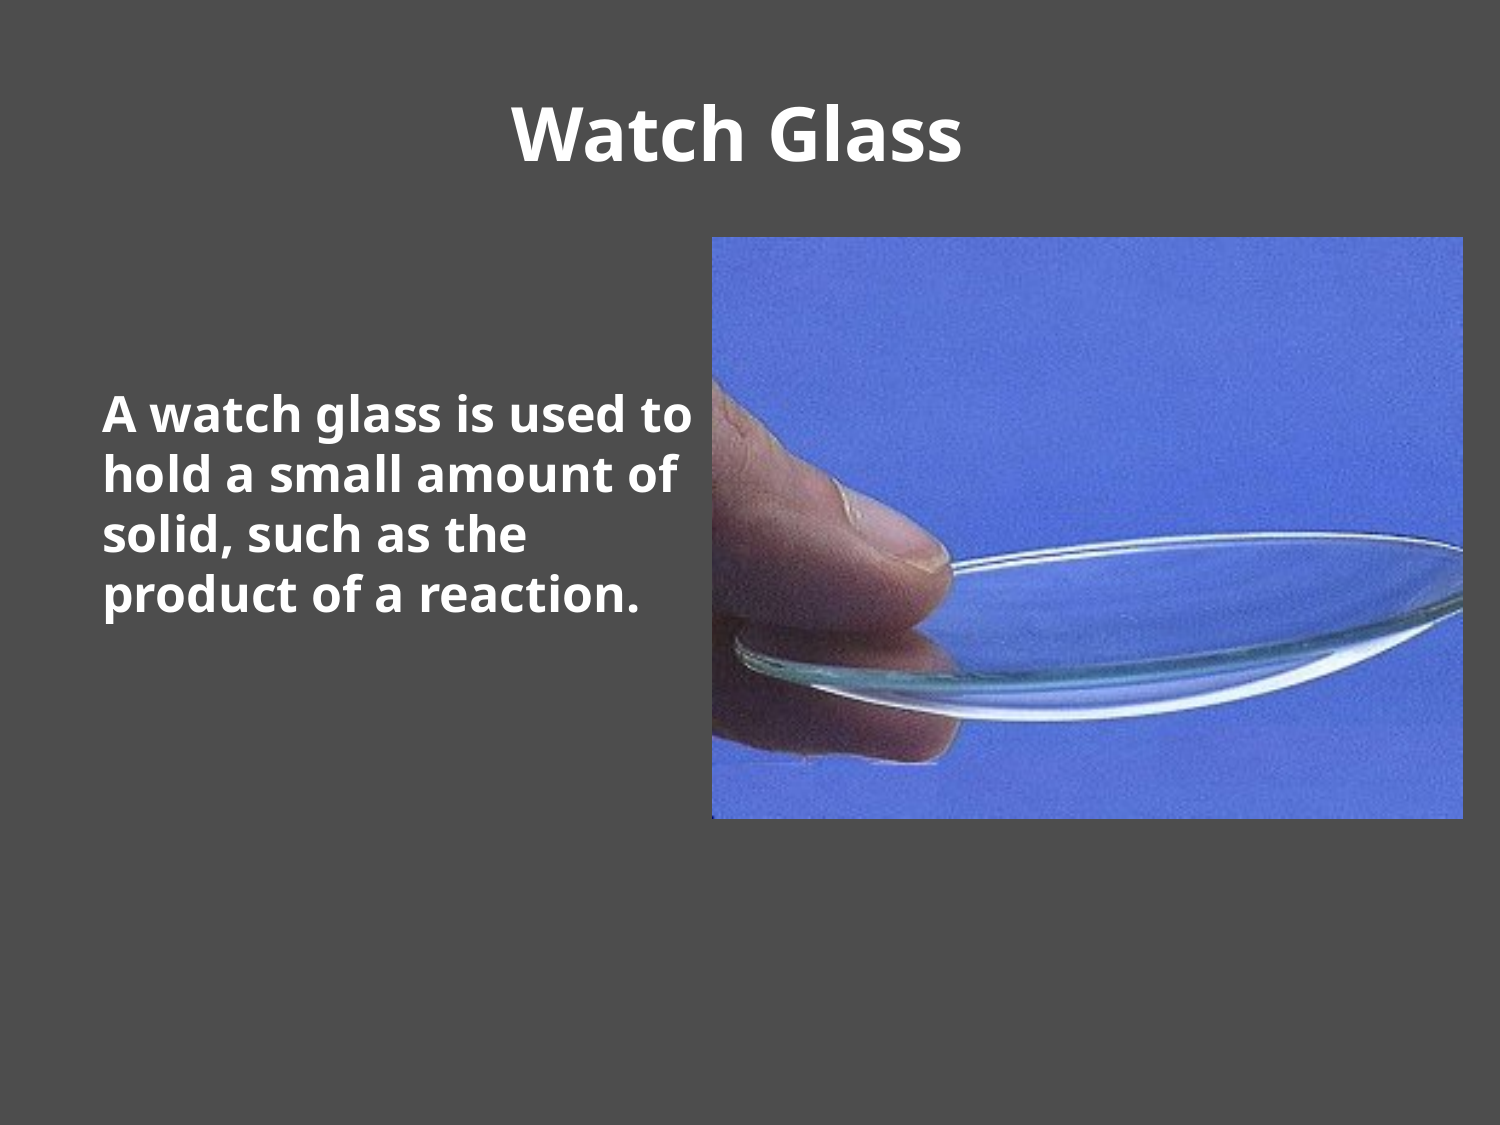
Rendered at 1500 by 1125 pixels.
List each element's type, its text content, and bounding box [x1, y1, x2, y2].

title Watch Glass [99, 62, 1376, 201]
picture [712, 237, 1463, 819]
text_box A watch glass is used to hold a small amount of solid, such as the product of a reaction. [87, 374, 707, 630]
